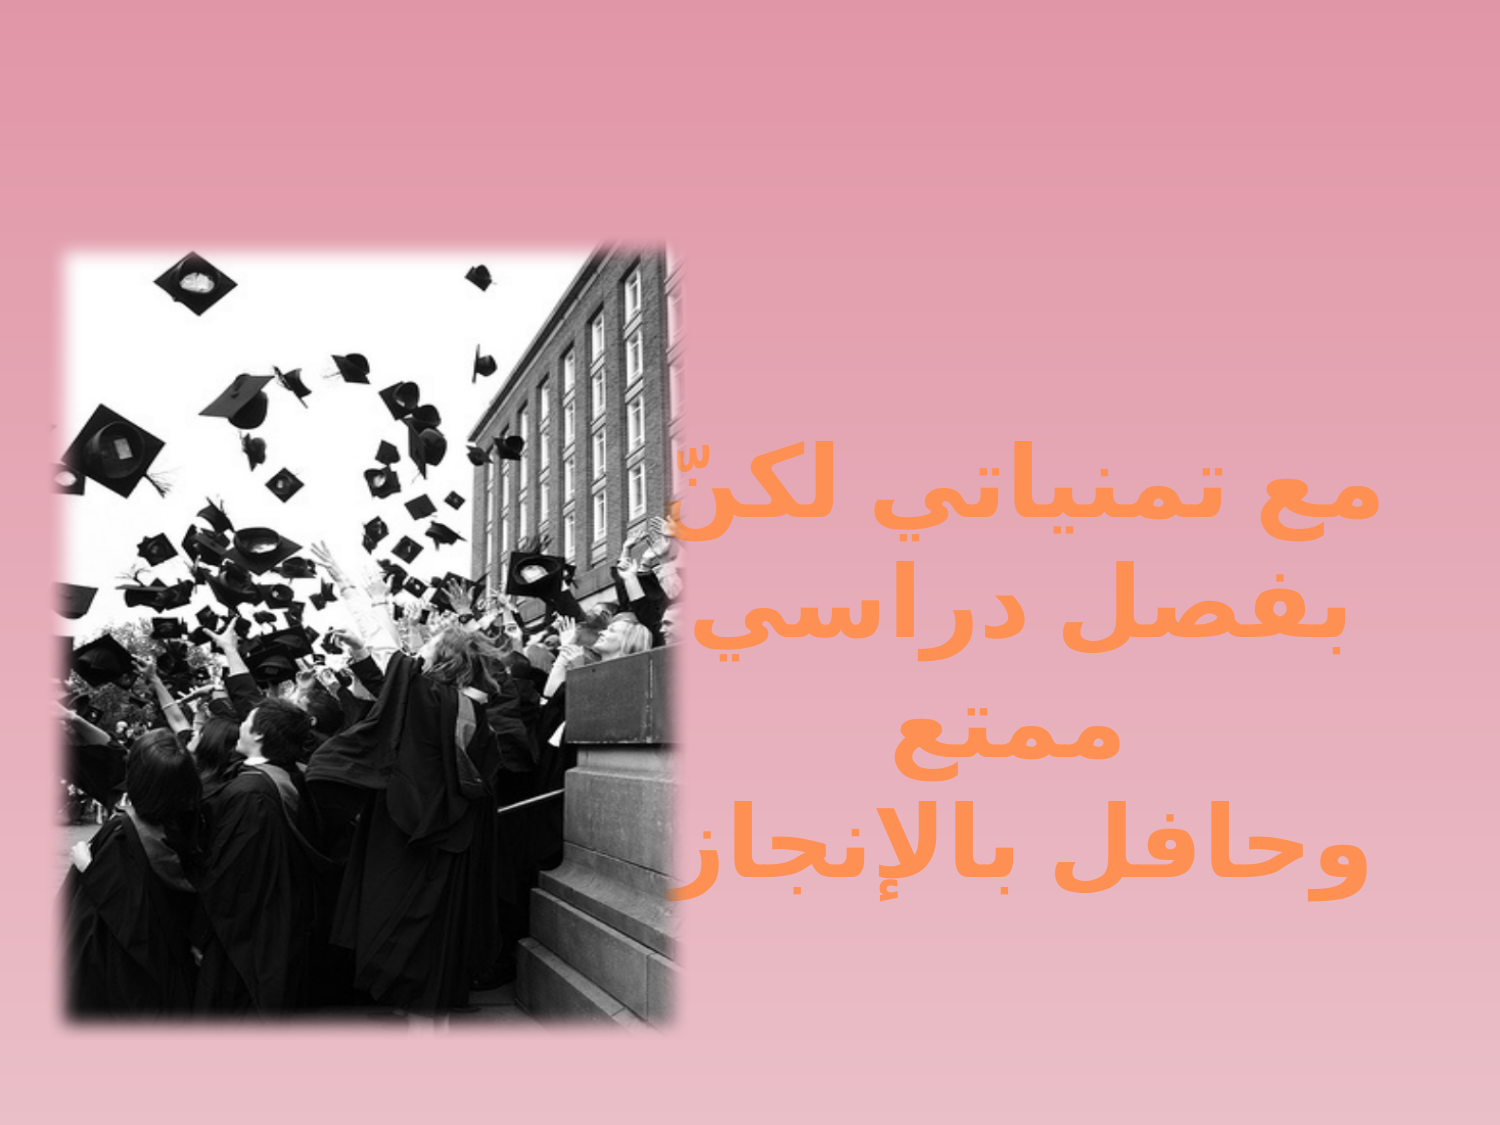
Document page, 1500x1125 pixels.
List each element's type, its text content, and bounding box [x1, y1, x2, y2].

text_box مع تمنياتي لكنّ بفصل دراسي ممتع وحافل بالإنجاز [694, 410, 1459, 905]
picture [46, 234, 692, 1043]
